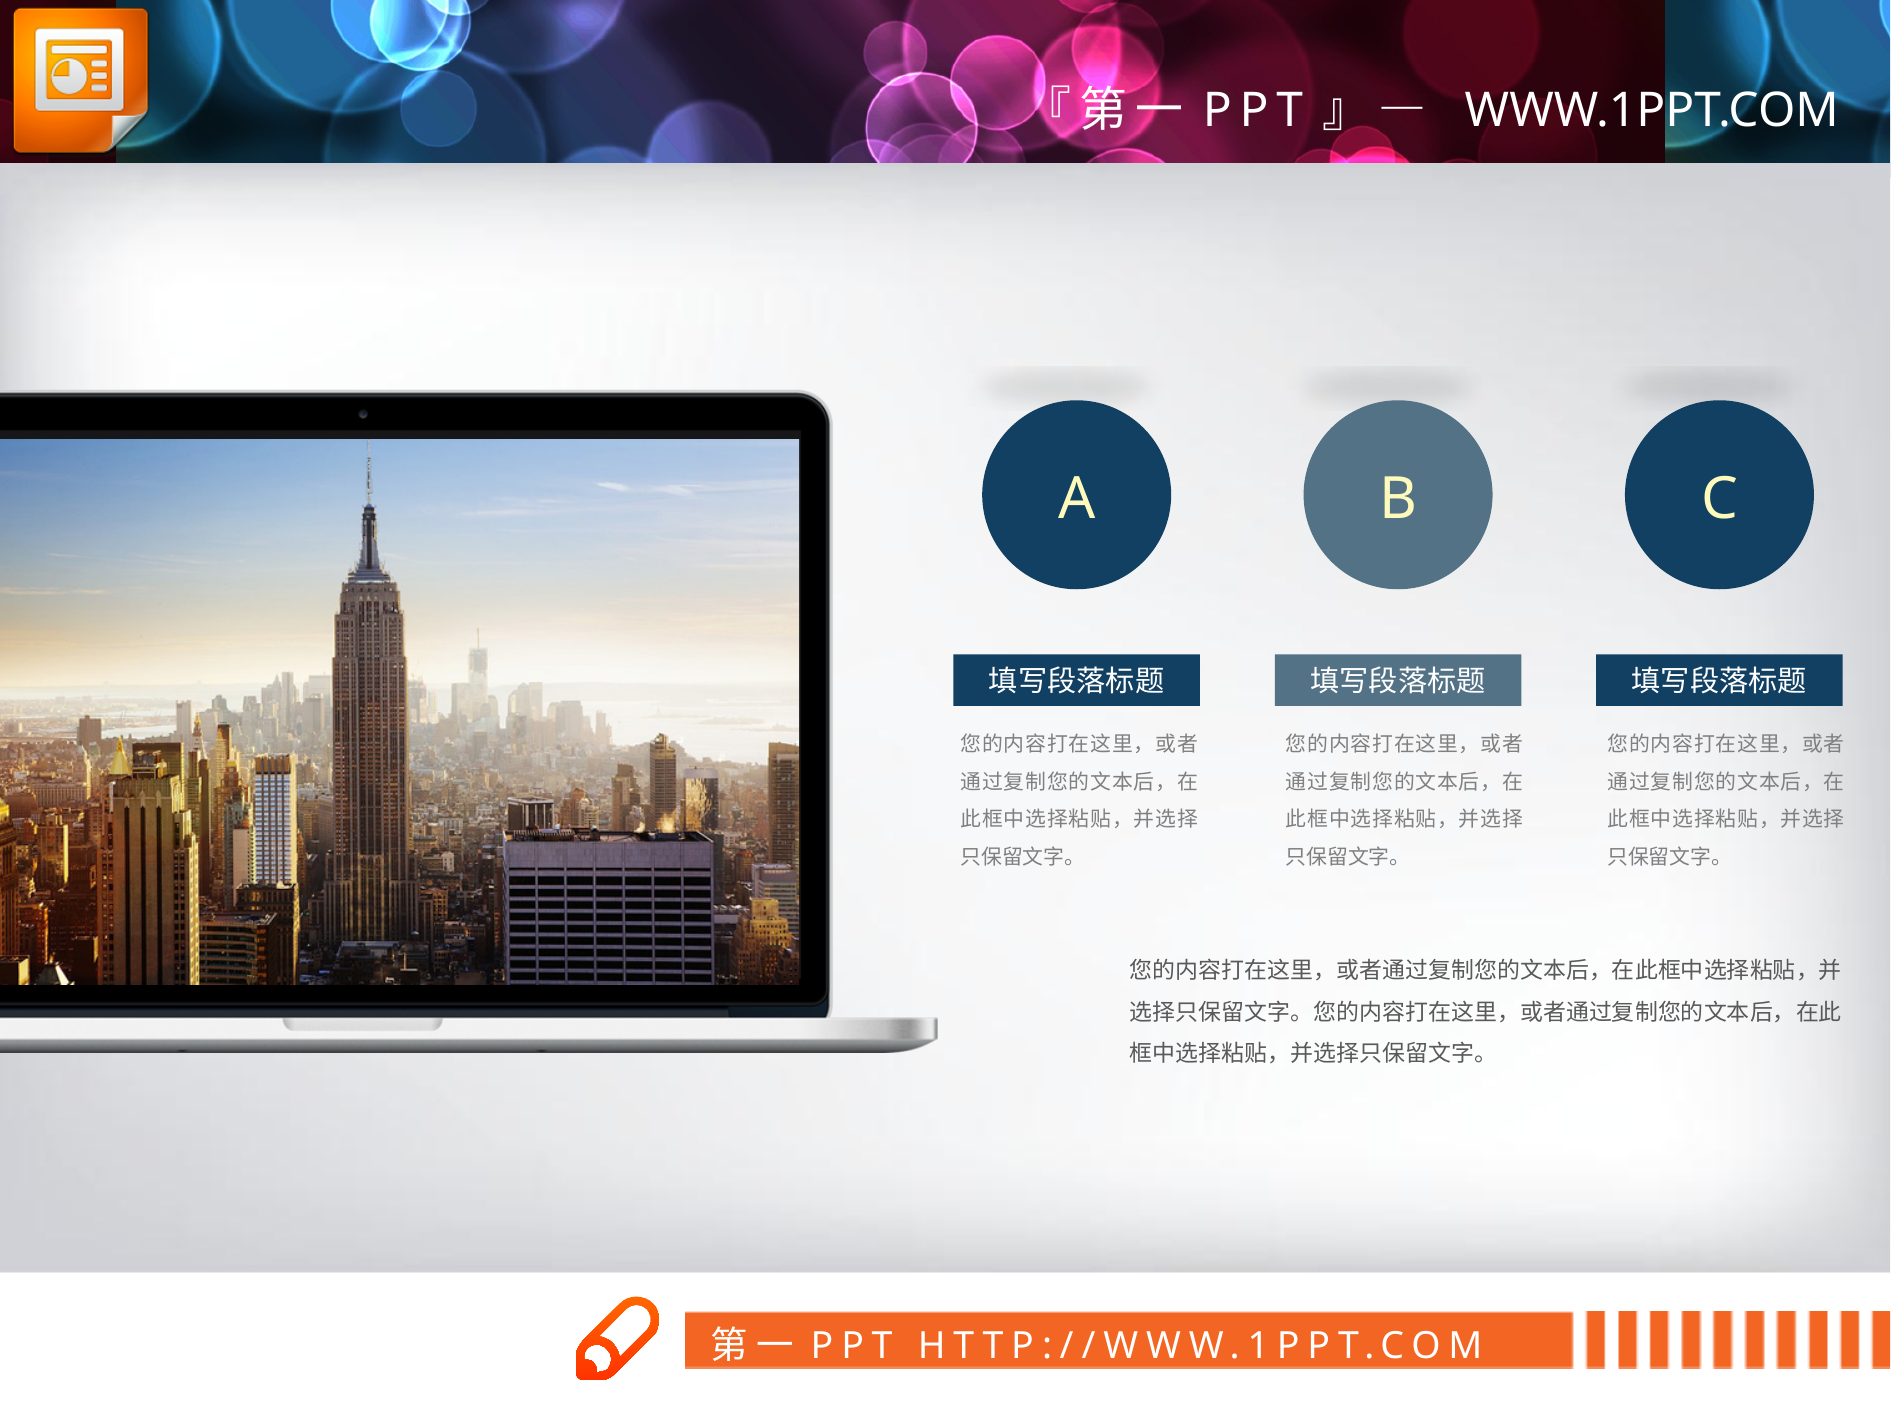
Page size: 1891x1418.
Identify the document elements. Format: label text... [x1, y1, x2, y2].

text_box A [982, 400, 1172, 590]
text_box 您的内容打在这里，或者通过复制您的文本后，在此框中选择粘贴，并选择只保留文字。 [1270, 711, 1538, 876]
text_box 填写段落标题 [953, 654, 1200, 706]
text_box 填写段落标题 [1274, 654, 1522, 706]
text_box 填写段落标题 [1596, 654, 1843, 706]
text_box 您的内容打在这里，或者通过复制您的文本后，在此框中选择粘贴，并选择只保留文字。您的内容打在这里，或者通过复制您的文本后，在此框中选择粘贴，并选择只保留文字。 [1114, 934, 1860, 1073]
text_box B [1303, 400, 1493, 590]
text_box C [1624, 400, 1814, 590]
picture [0, 0, 1891, 1275]
picture [685, 1311, 1891, 1369]
text_box 您的内容打在这里，或者通过复制您的文本后，在此框中选择粘贴，并选择只保留文字。 [945, 711, 1213, 876]
text_box 您的内容打在这里，或者通过复制您的文本后，在此框中选择粘贴，并选择只保留文字。 [1592, 711, 1860, 876]
